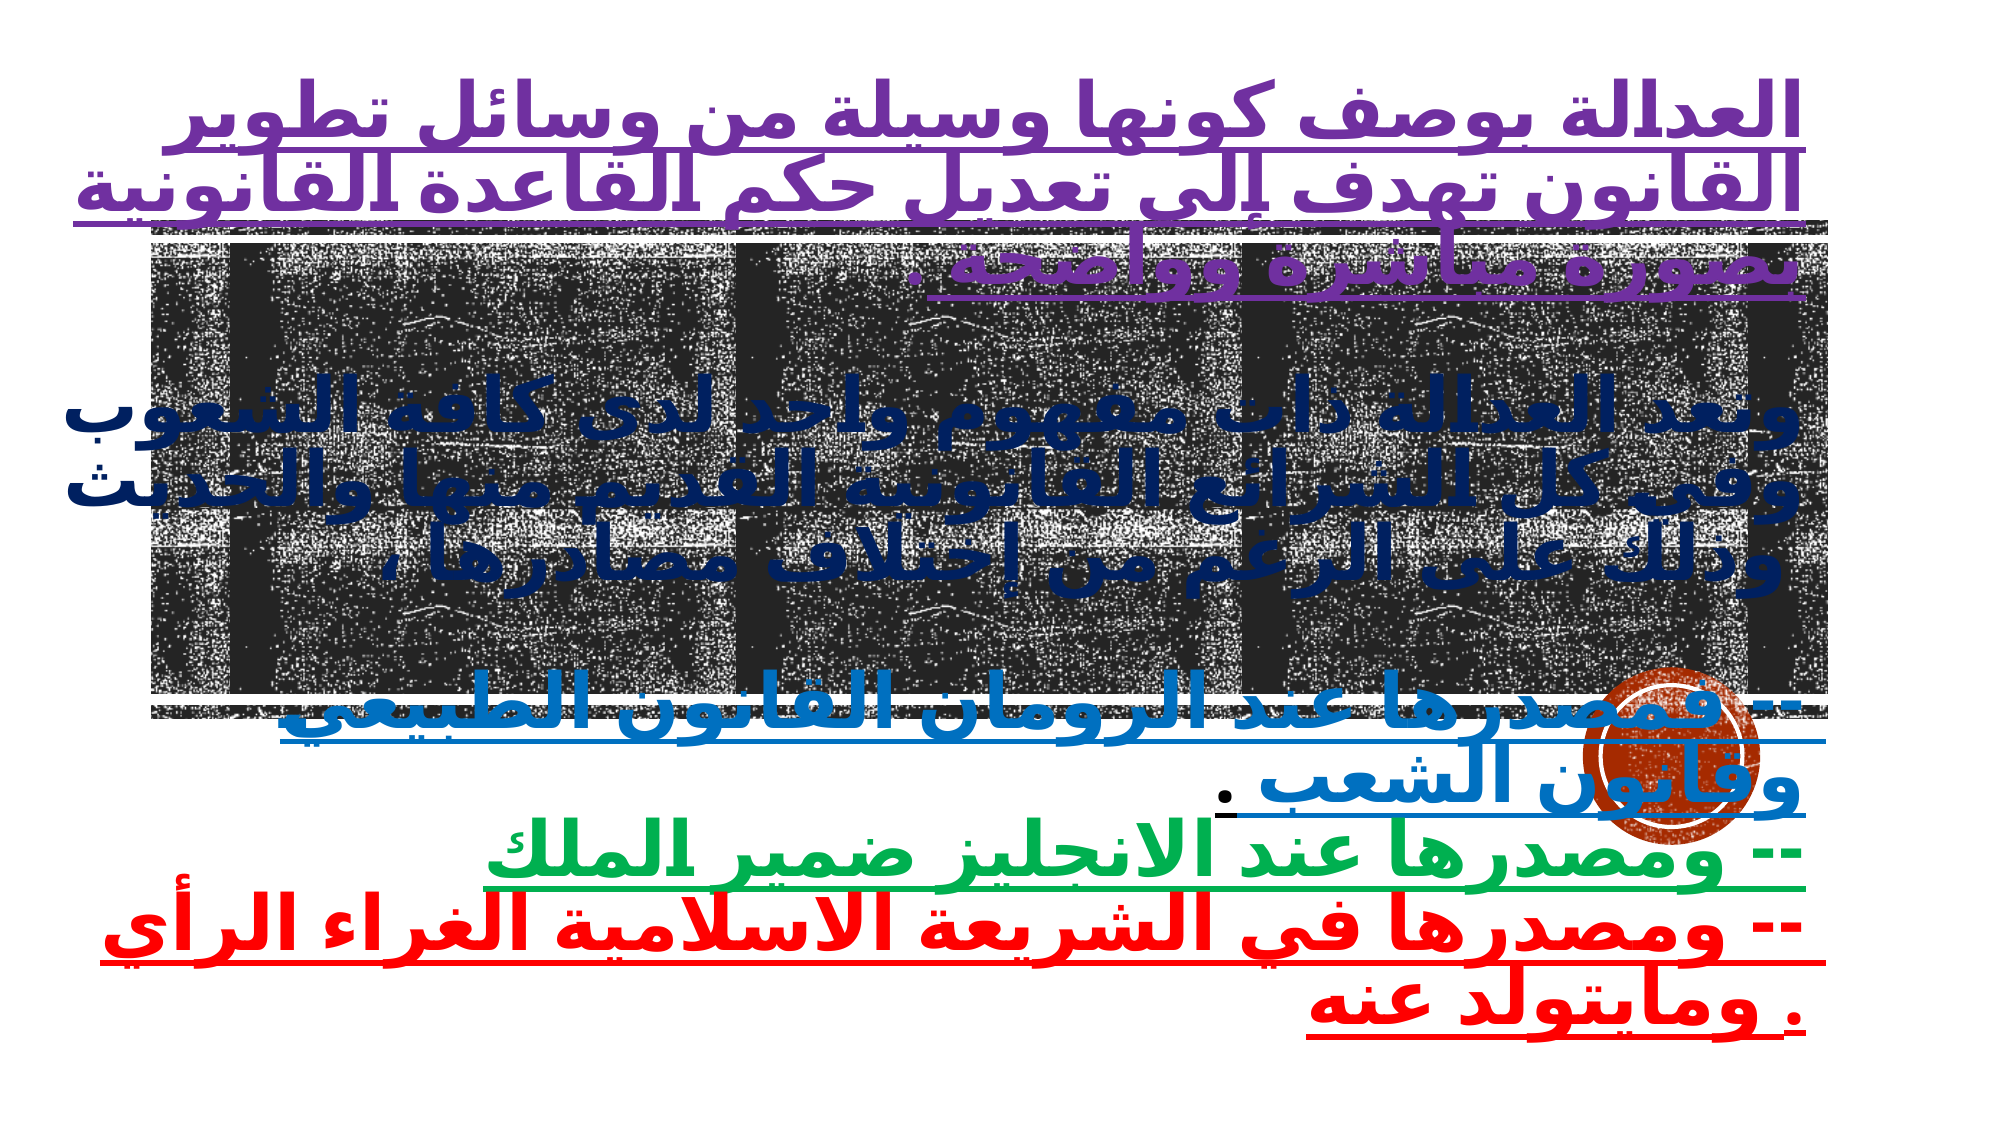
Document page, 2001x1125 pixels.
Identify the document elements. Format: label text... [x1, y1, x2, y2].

title العدالة بوصف كونها وسيلة من وسائل تطوير القانون تهدف إلى تعديل حكم القاعدة القانونية بصورة مباشرة وواضحة . وتعد العدالة ذات مفهوم واحد لدى كافة الشعوب وفي كل الشرائع القانونية القديم منها والحديث وذلك على الرغم من إختلاف مصادرها ، -- فمصدرها عند الرومان القانون الطبيعي وقانون الشعب . -- ومصدرها عند الانجليز ضمير الملك -- ومصدرها في الشريعة الاسلامية الغراء الرأي ومايتولد عنه . [41, 46, 1821, 1071]
